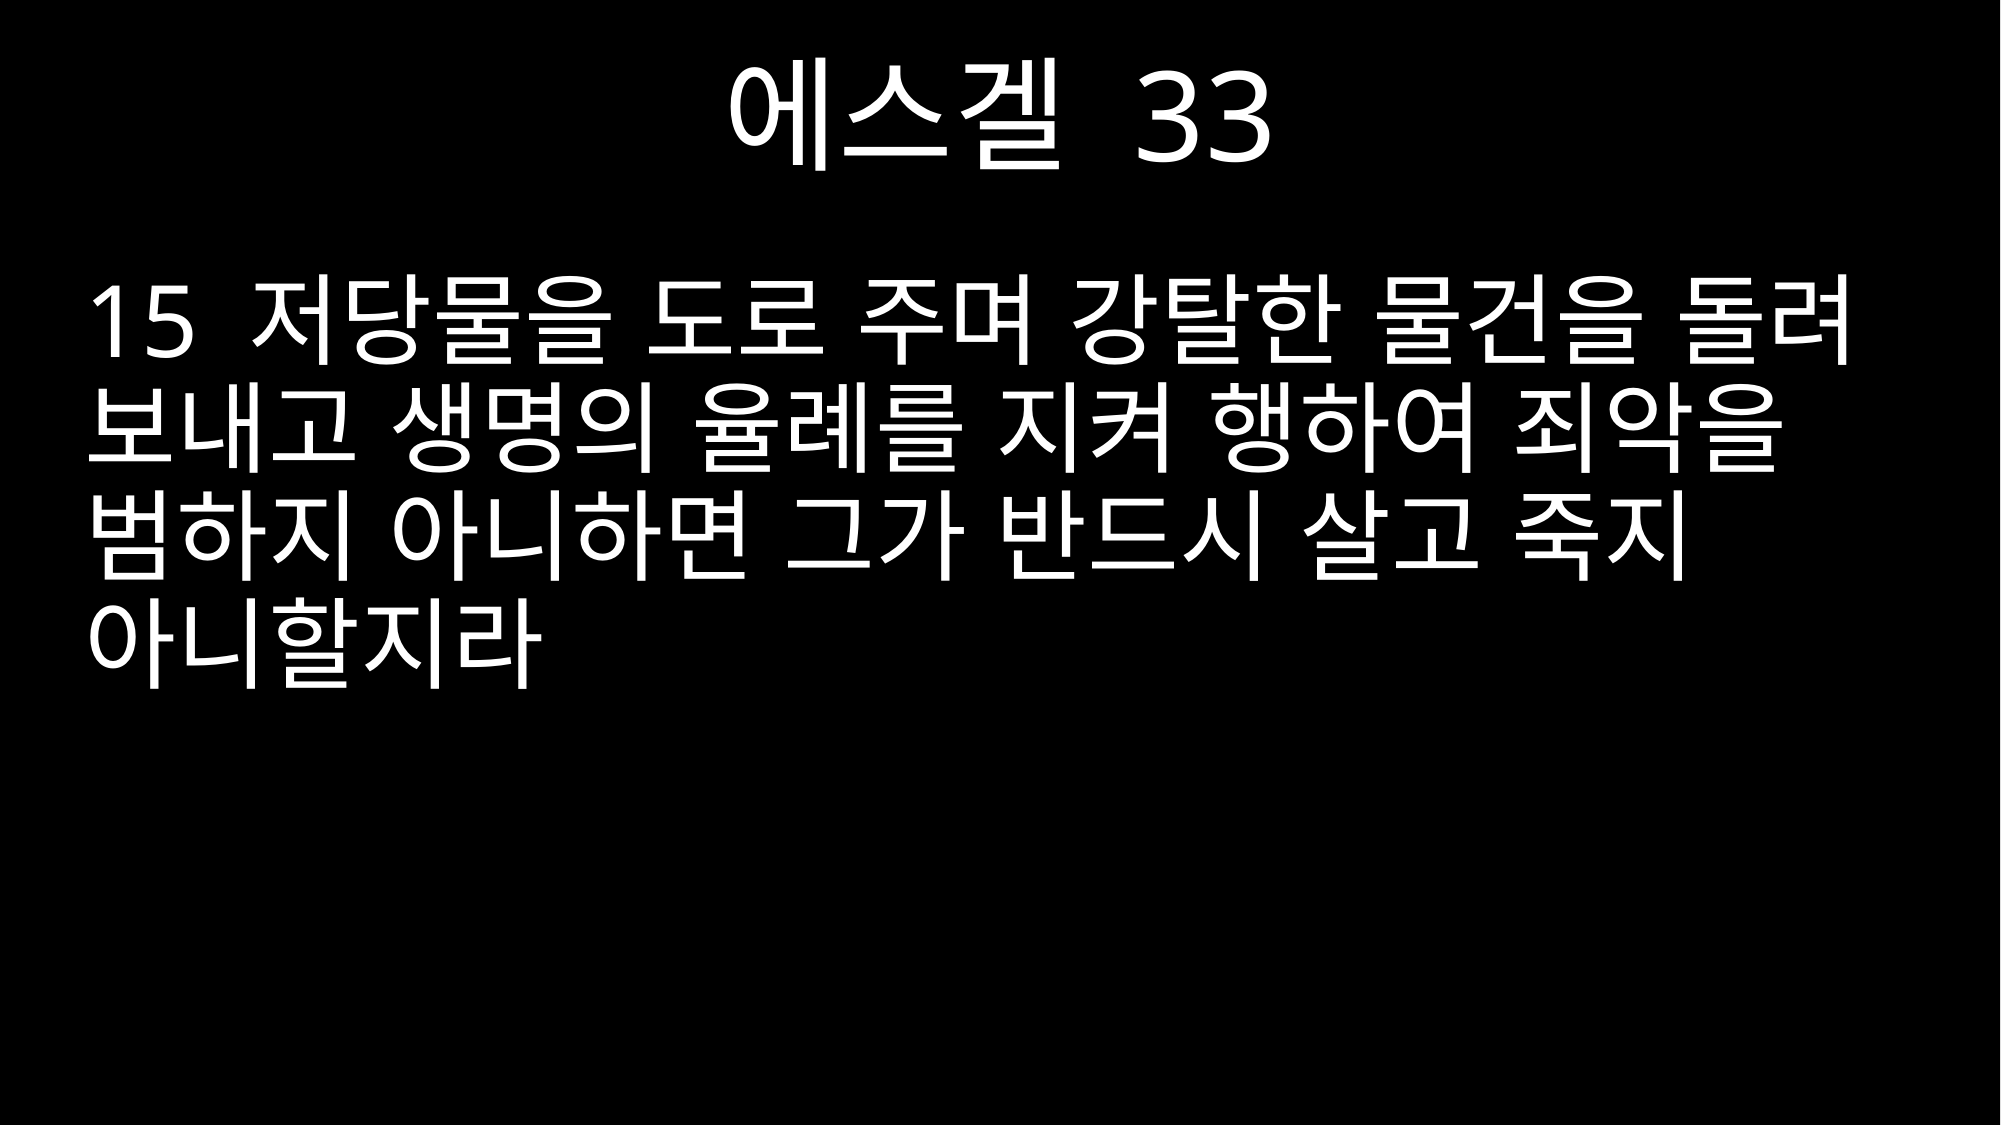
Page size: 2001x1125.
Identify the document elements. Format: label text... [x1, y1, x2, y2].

list 15 저당물을 도로 주며 강탈한 물건을 돌려 보내고 생명의 율례를 지켜 행하여 죄악을 범하지 아니하면 그가 반드시 살고 죽지 아니할지라 [69, 263, 1953, 423]
picture [0, 0, 2001, 1125]
footer 에스겔 33 [0, 32, 2000, 192]
